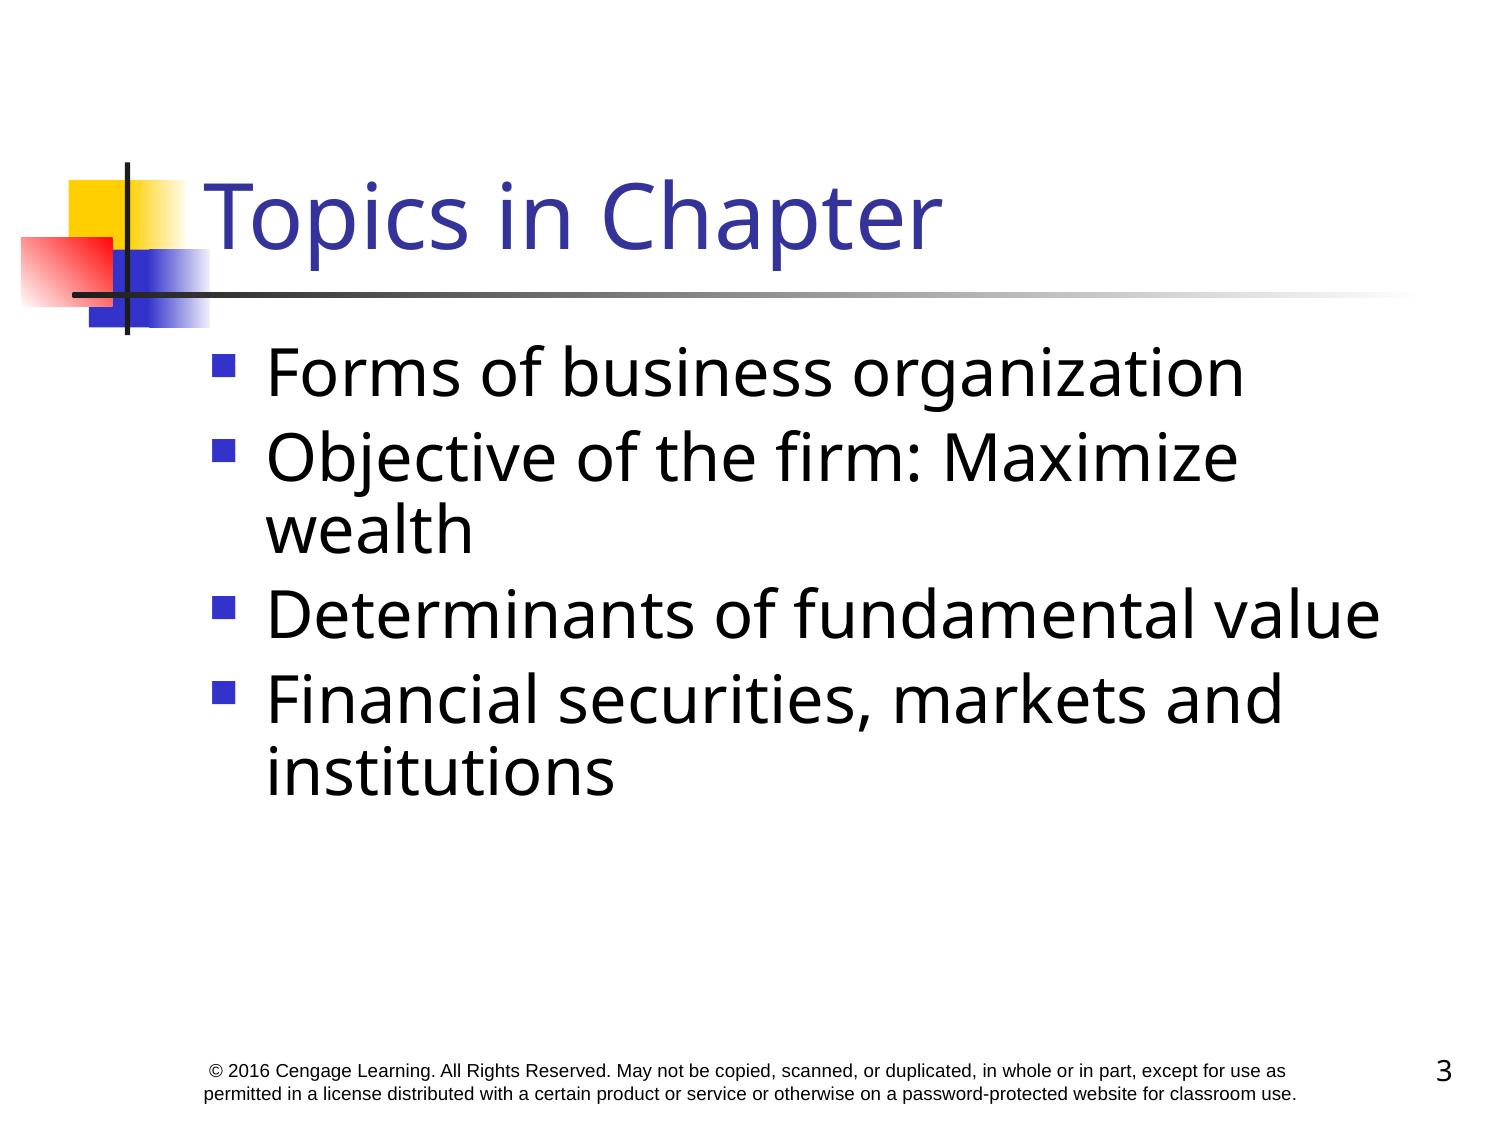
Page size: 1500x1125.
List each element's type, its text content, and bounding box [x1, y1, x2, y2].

title Topics in Chapter [188, 34, 1468, 276]
text_box [512, 1024, 988, 1100]
slide_number 3 [1154, 1023, 1468, 1100]
list Forms of business organization Objective of the firm: Maximize wealth Determinants of fundamental value Financial securities, markets and institutions [193, 330, 1470, 1007]
text_box [112, 1024, 425, 1100]
